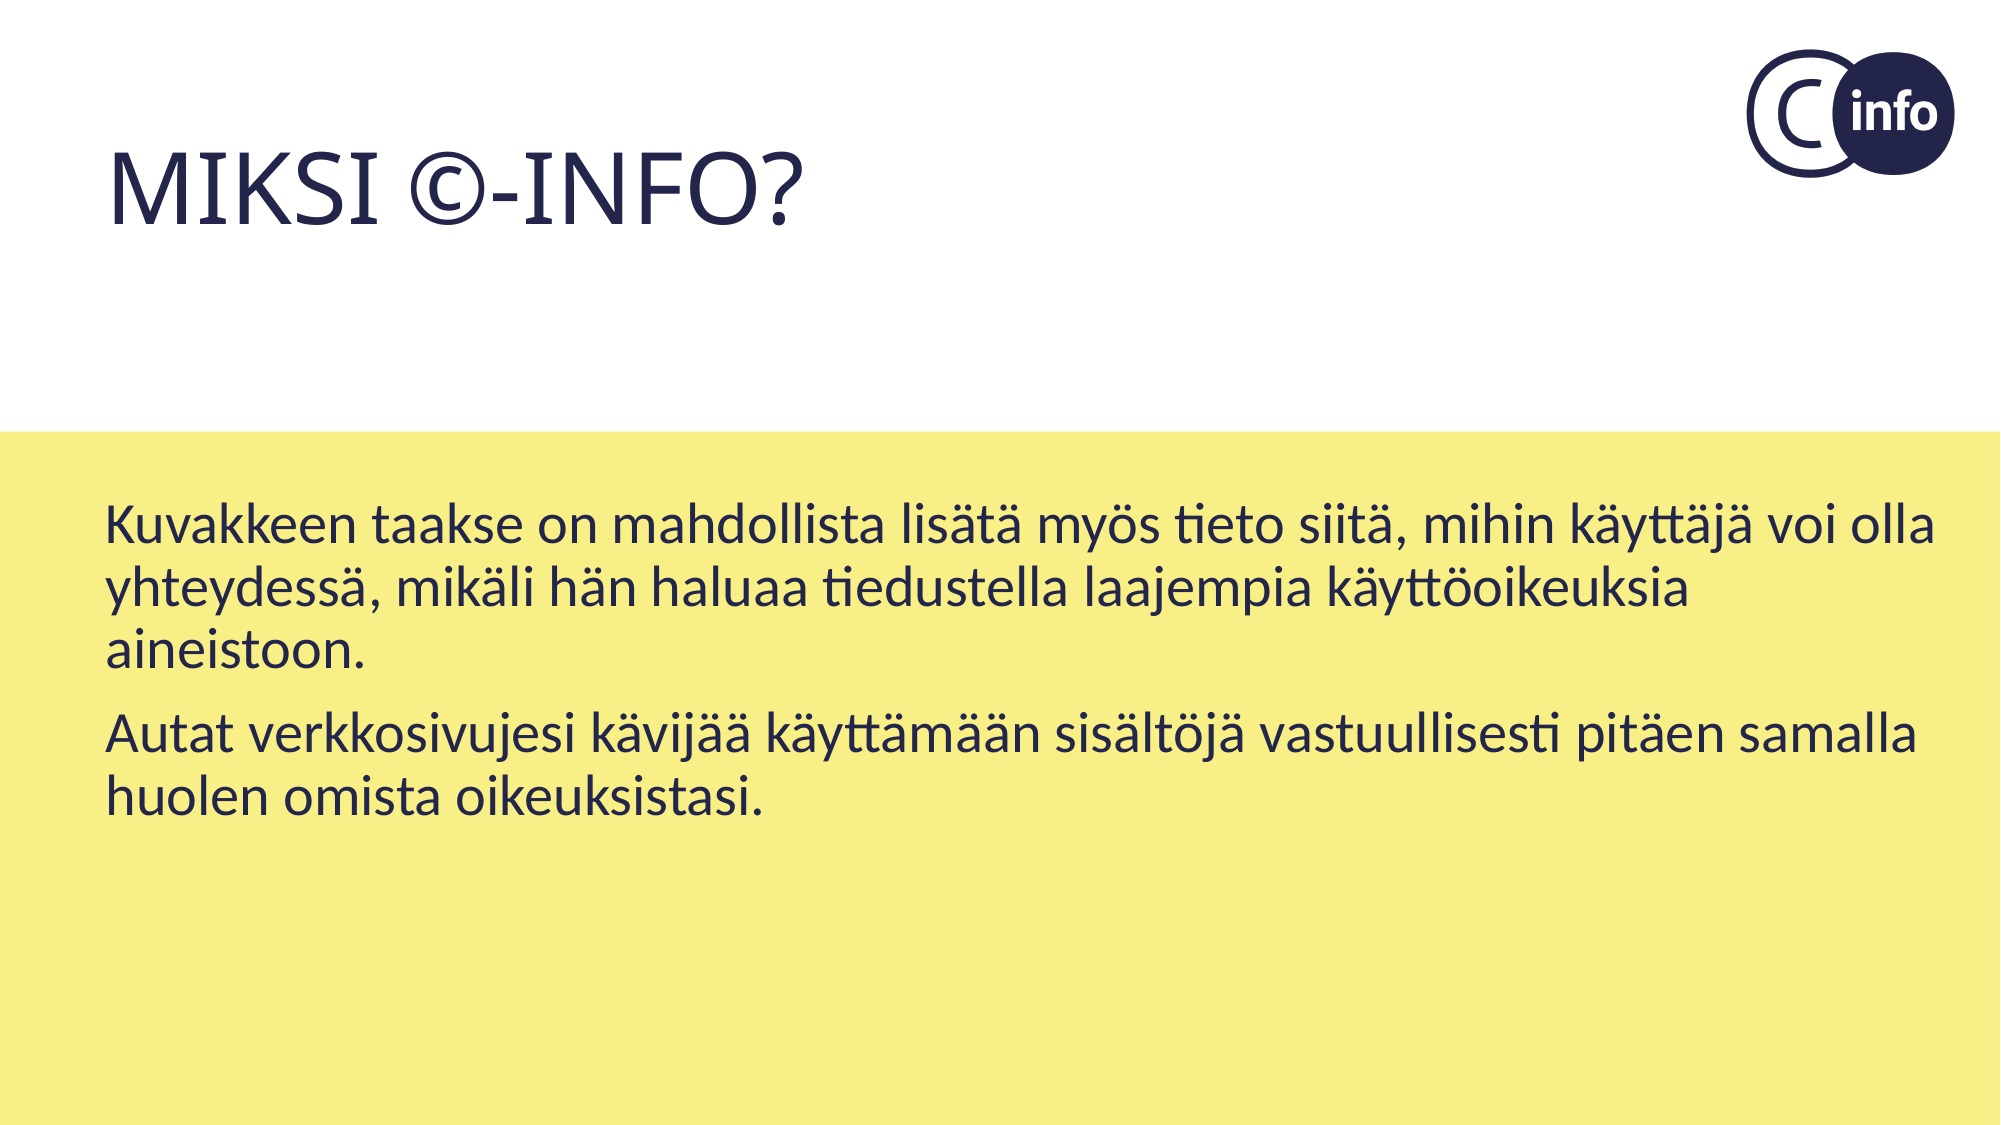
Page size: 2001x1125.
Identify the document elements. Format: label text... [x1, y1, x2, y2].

text_box MIKSI ©-INFO? [90, 116, 1707, 252]
text_box Kuvakkeen taakse on mahdollista lisätä myös tieto siitä, mihin käyttäjä voi olla yhteydessä, mikäli hän haluaa tiedustella laajempia käyttöoikeuksia aineistoon. Autat verkkosivujesi kävijää käyttämään sisältöjä vastuullisesti pitäen samalla huolen omista oikeuksistasi. [90, 485, 1975, 1086]
